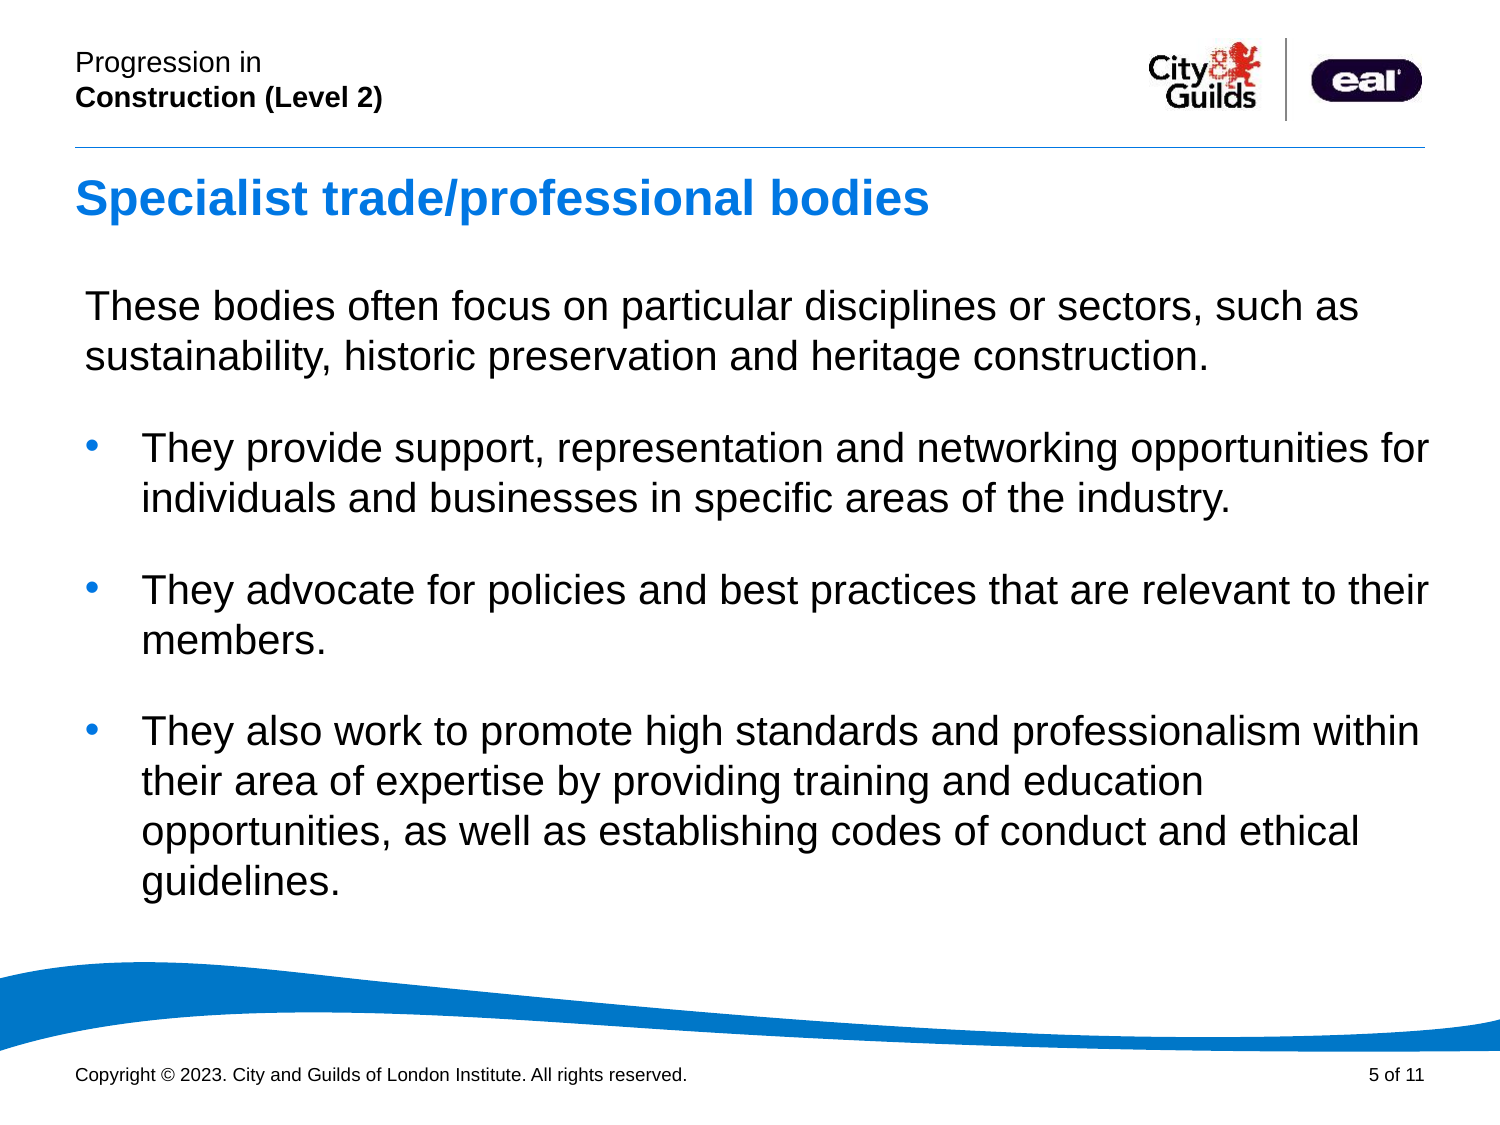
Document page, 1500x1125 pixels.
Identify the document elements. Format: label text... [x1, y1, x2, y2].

title Specialist trade/professional bodies [74, 165, 1426, 229]
picture [1149, 38, 1422, 121]
list These bodies often focus on particular disciplines or sectors, such as sustainability, historic preservation and heritage construction. They provide support, representation and networking opportunities for individuals and businesses in specific areas of the industry. They advocate for policies and best practices that are relevant to their members. They also work to promote high standards and professionalism within their area of expertise by providing training and education opportunities, as well as establishing codes of conduct and ethical guidelines. [84, 278, 1436, 946]
